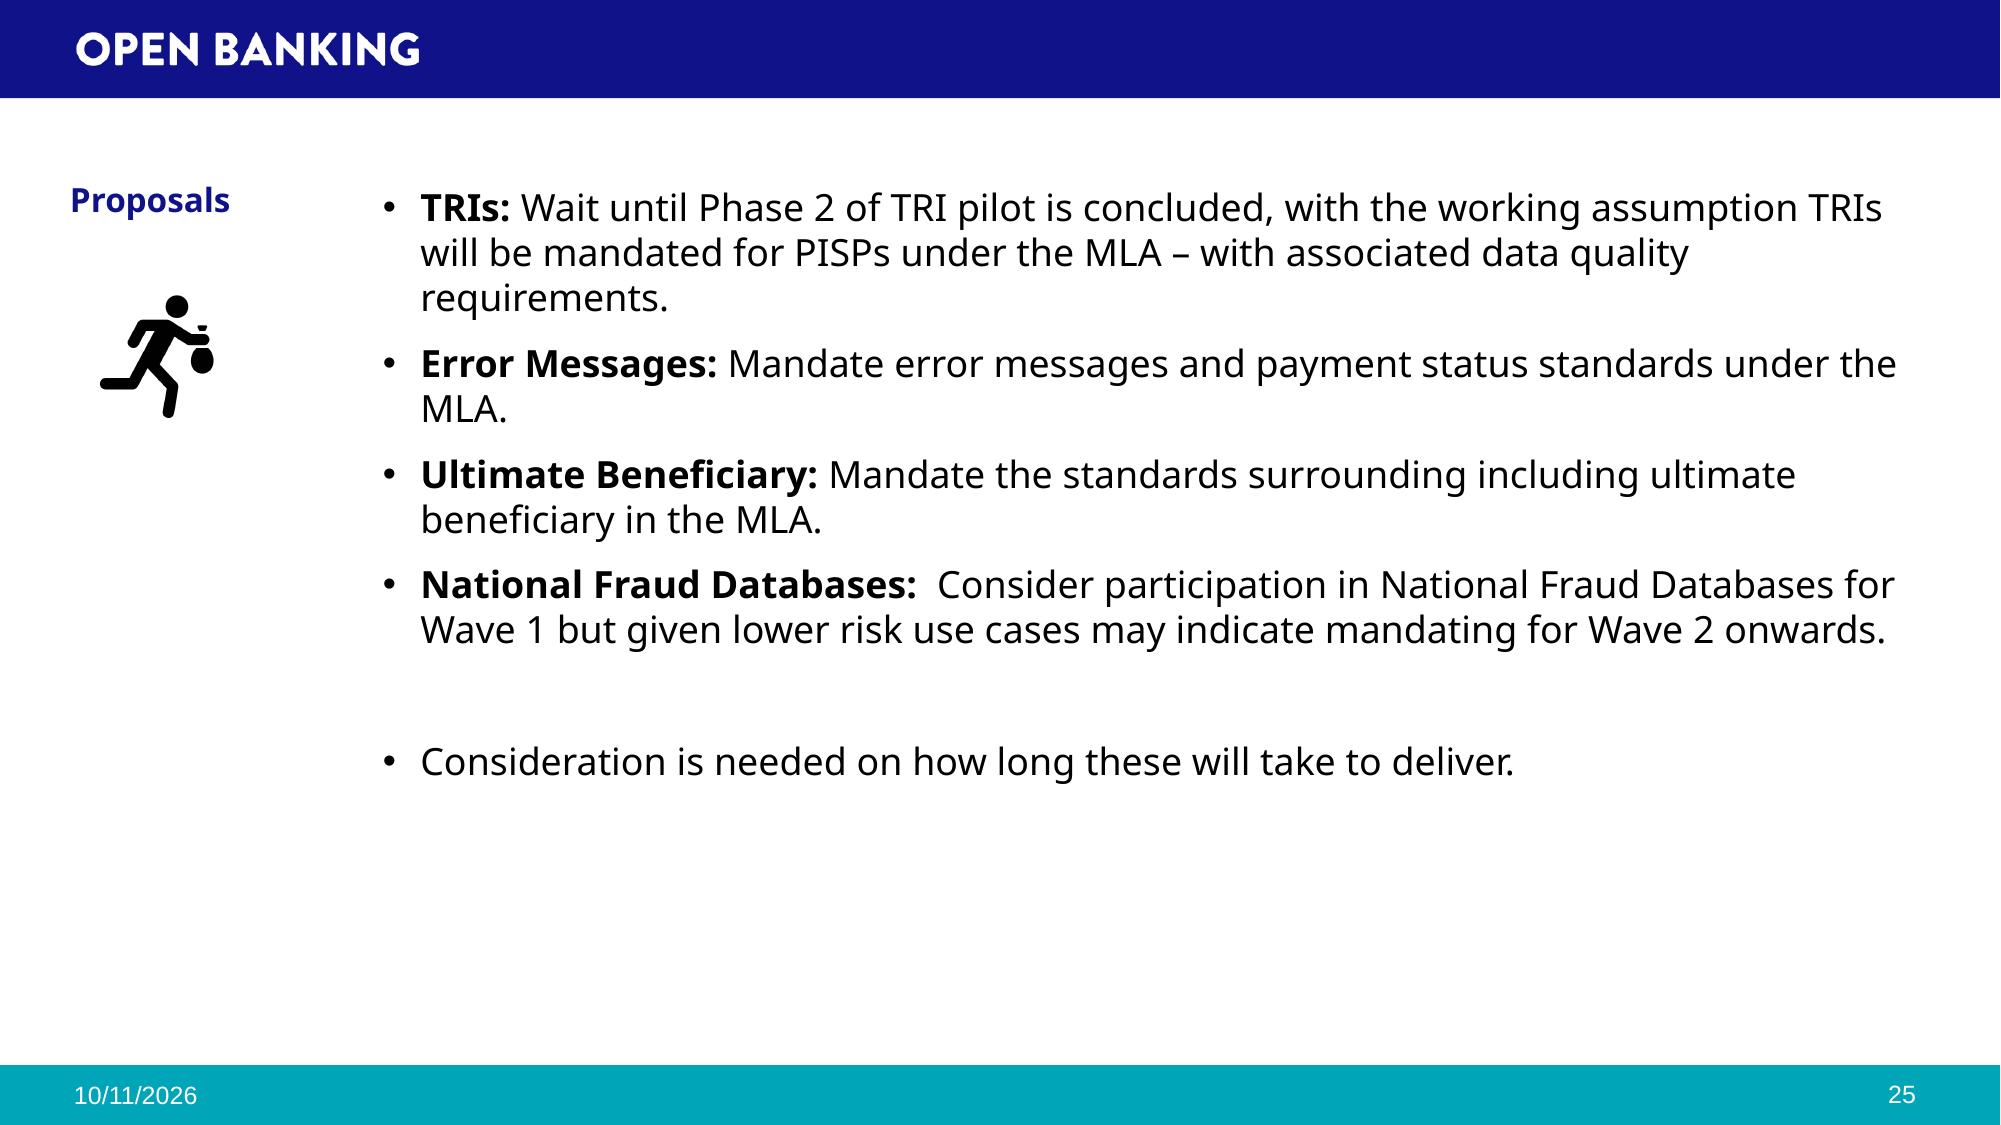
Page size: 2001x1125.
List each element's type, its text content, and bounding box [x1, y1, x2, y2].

slide_number 25 [1412, 1064, 1932, 1124]
footer [662, 1064, 1338, 1124]
picture [88, 288, 225, 425]
picture [43, 0, 452, 99]
list TRIs: Wait until Phase 2 of TRI pilot is concluded, with the working assumption TRIs will be mandated for PISPs under the MLA – with associated data quality requirements. Error Messages: Mandate error messages and payment status standards under the MLA. Ultimate Beneficiary: Mandate the standards surrounding including ultimate beneficiary in the MLA. National Fraud Databases: Consider participation in National Fraud Databases for Wave 1 but given lower risk use cases may indicate mandating for Wave 2 onwards. Consideration is needed on how long these will take to deliver. [367, 176, 1925, 1017]
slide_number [59, 1065, 509, 1125]
title Proposals [54, 176, 291, 453]
